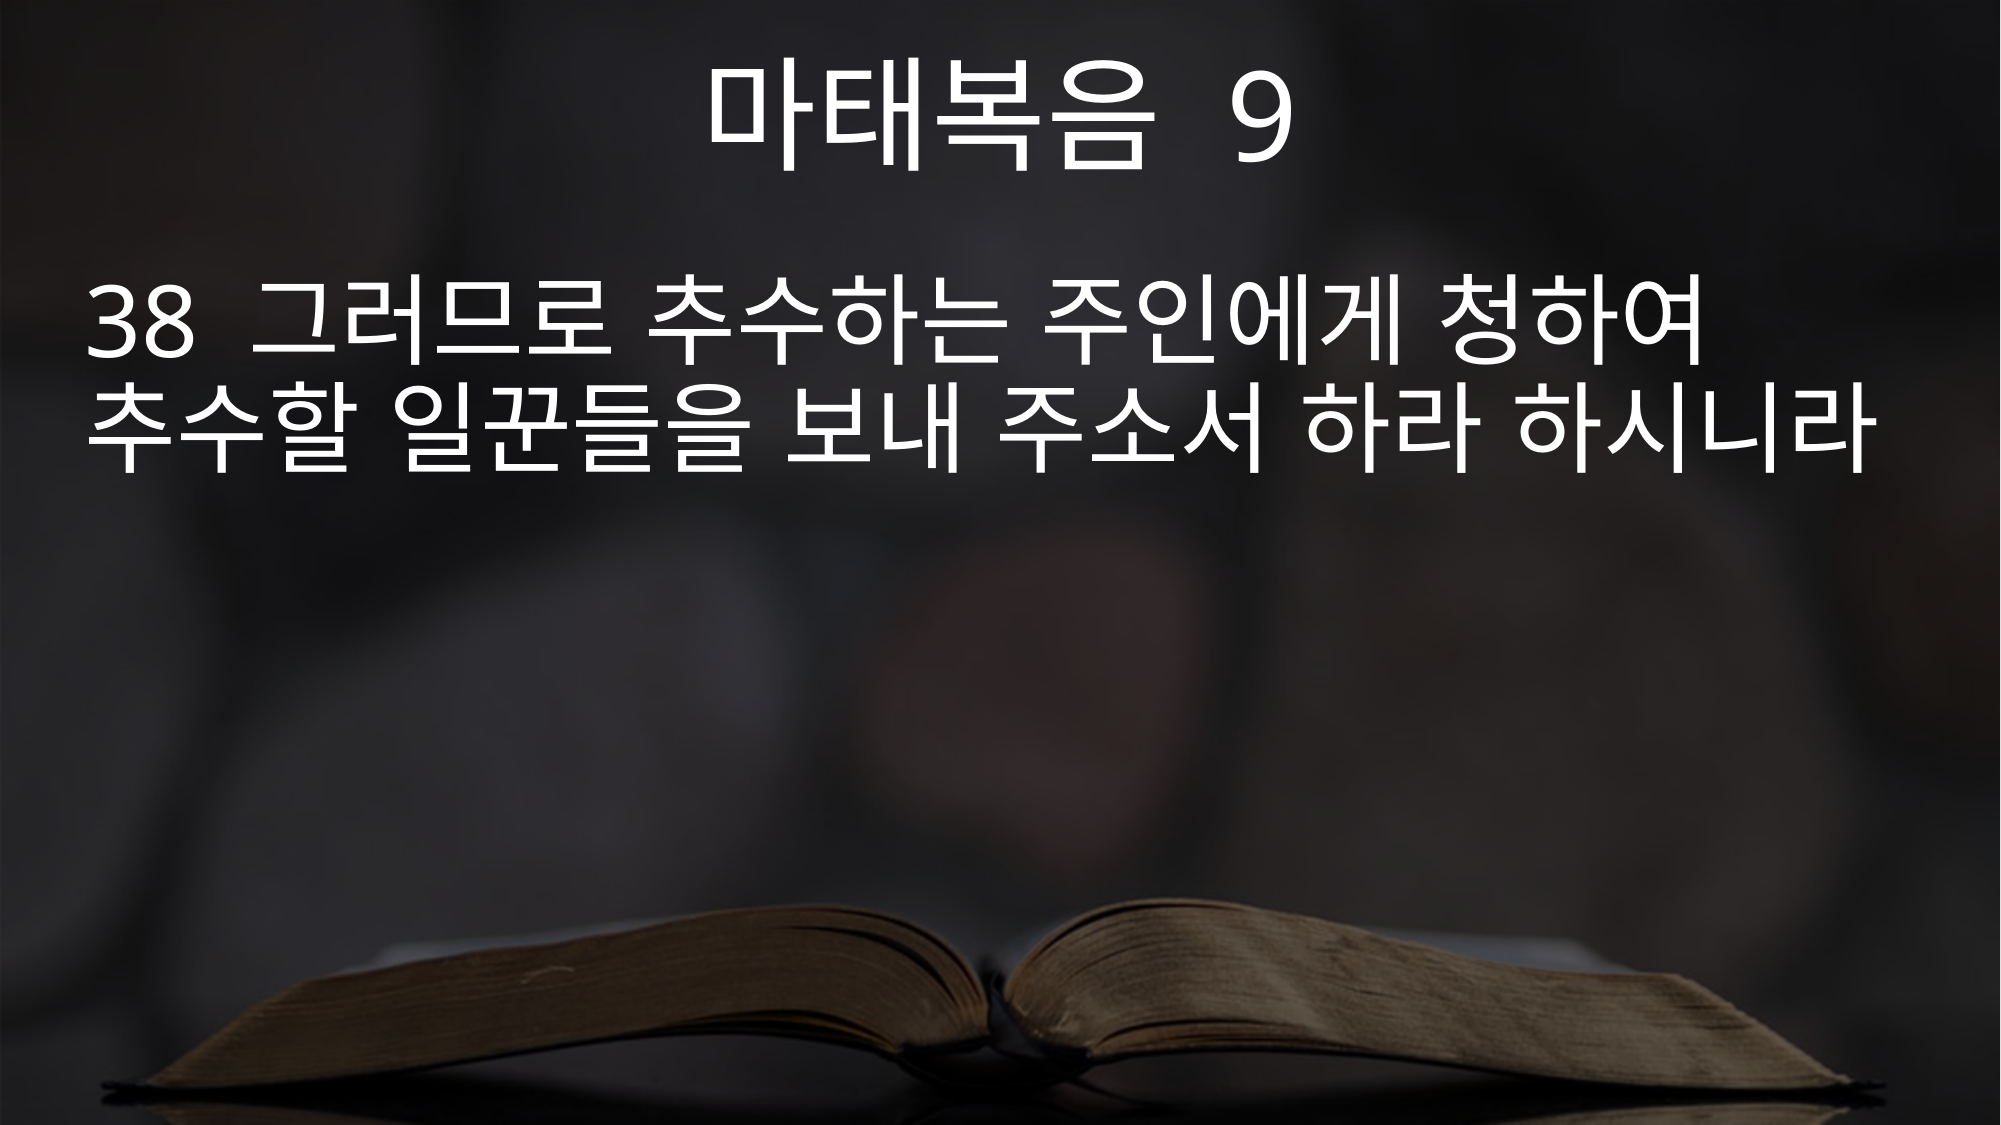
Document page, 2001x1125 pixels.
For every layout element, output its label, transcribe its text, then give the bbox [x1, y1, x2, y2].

picture [0, 0, 2001, 1125]
list 38 그러므로 추수하는 주인에게 청하여 추수할 일꾼들을 보내 주소서 하라 하시니라 [69, 263, 1953, 423]
footer 마태복음 9 [0, 32, 2000, 192]
